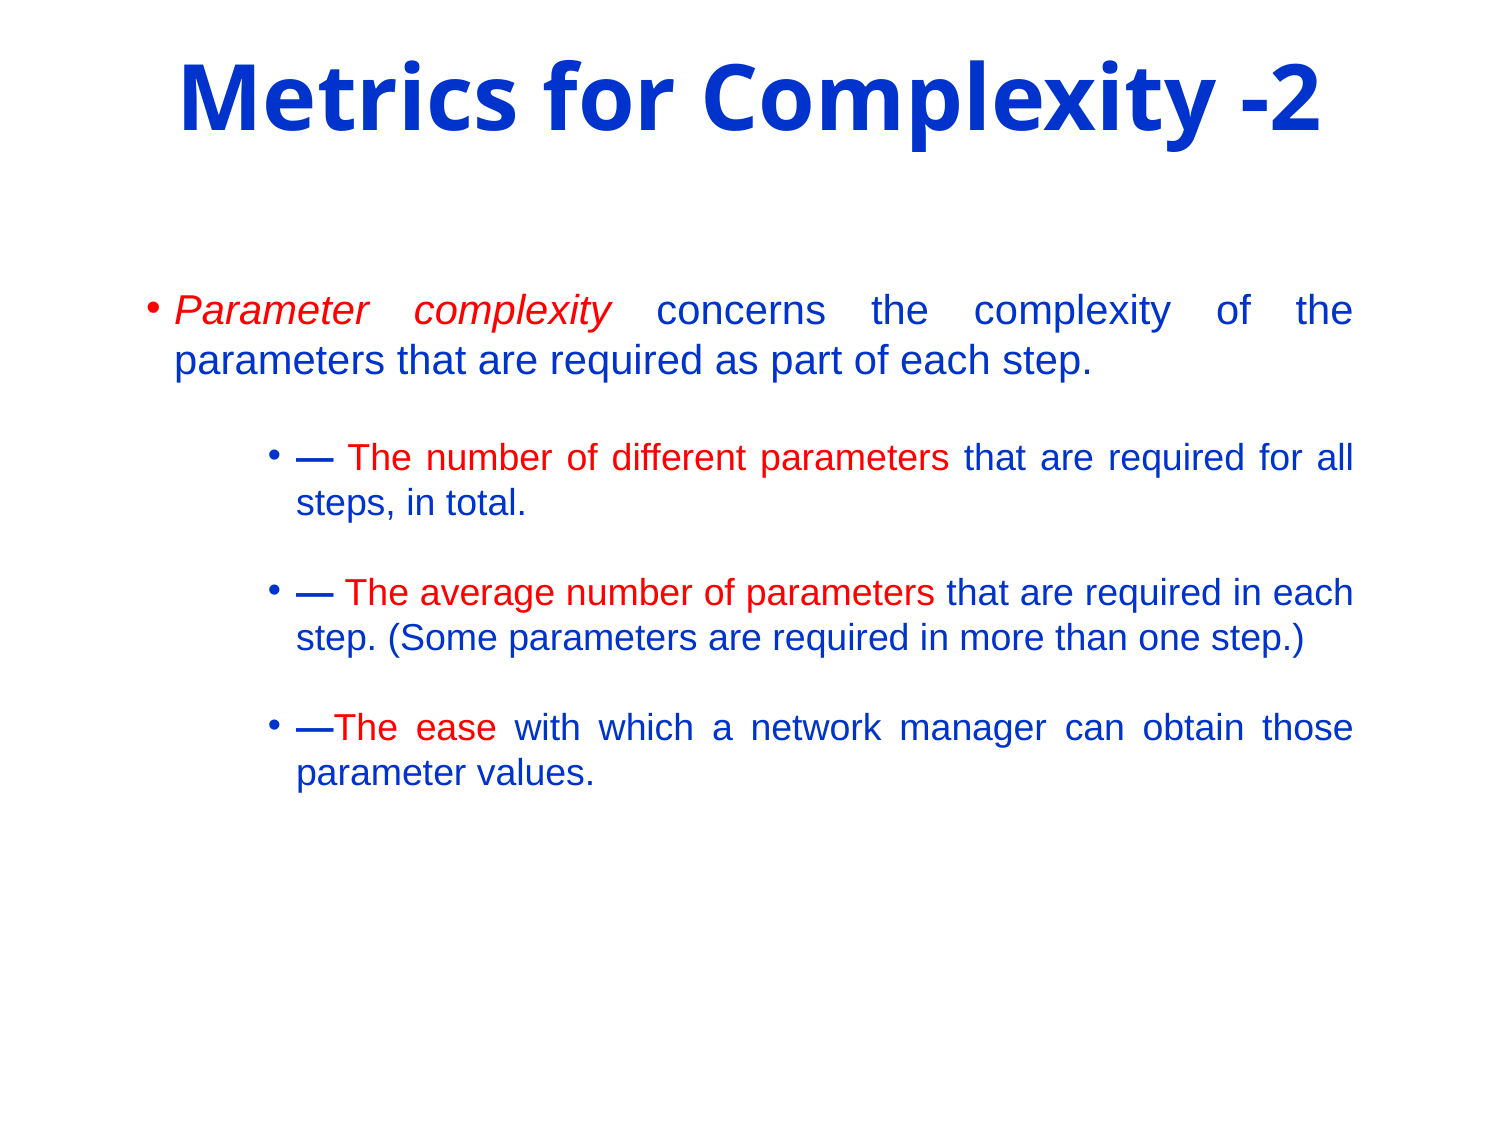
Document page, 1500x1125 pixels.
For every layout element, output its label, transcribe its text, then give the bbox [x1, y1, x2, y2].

text_box Parameter complexity concerns the complexity of the parameters that are required as part of each step. — The number of different parameters that are required for all steps, in total. — The average number of parameters that are required in each step. (Some parameters are required in more than one step.) —The ease with which a network manager can obtain those parameter values. [131, 275, 1369, 800]
title Metrics for Complexity -2 [0, 24, 1500, 163]
